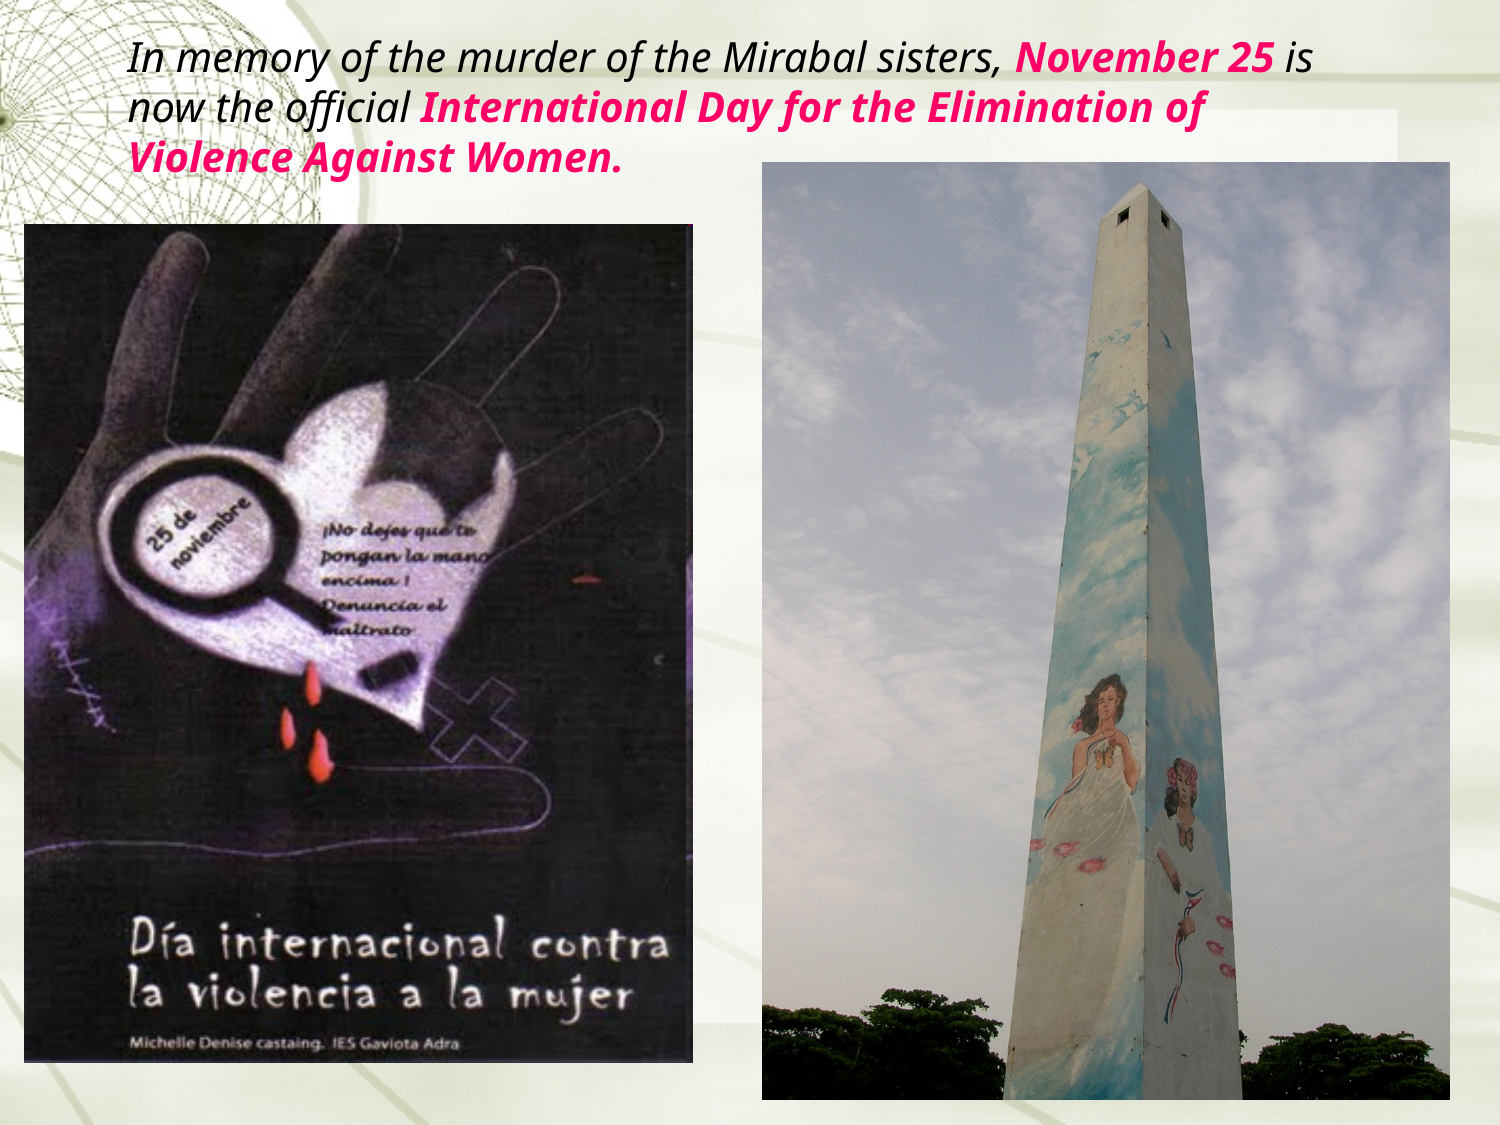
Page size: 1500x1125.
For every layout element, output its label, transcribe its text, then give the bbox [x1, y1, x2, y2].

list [762, 162, 1451, 1101]
picture [0, 0, 1500, 1125]
title In memory of the murder of the Mirabal sisters, November 25 is now the official International Day for the Elimination of Violence Against Women. [112, 12, 1388, 200]
